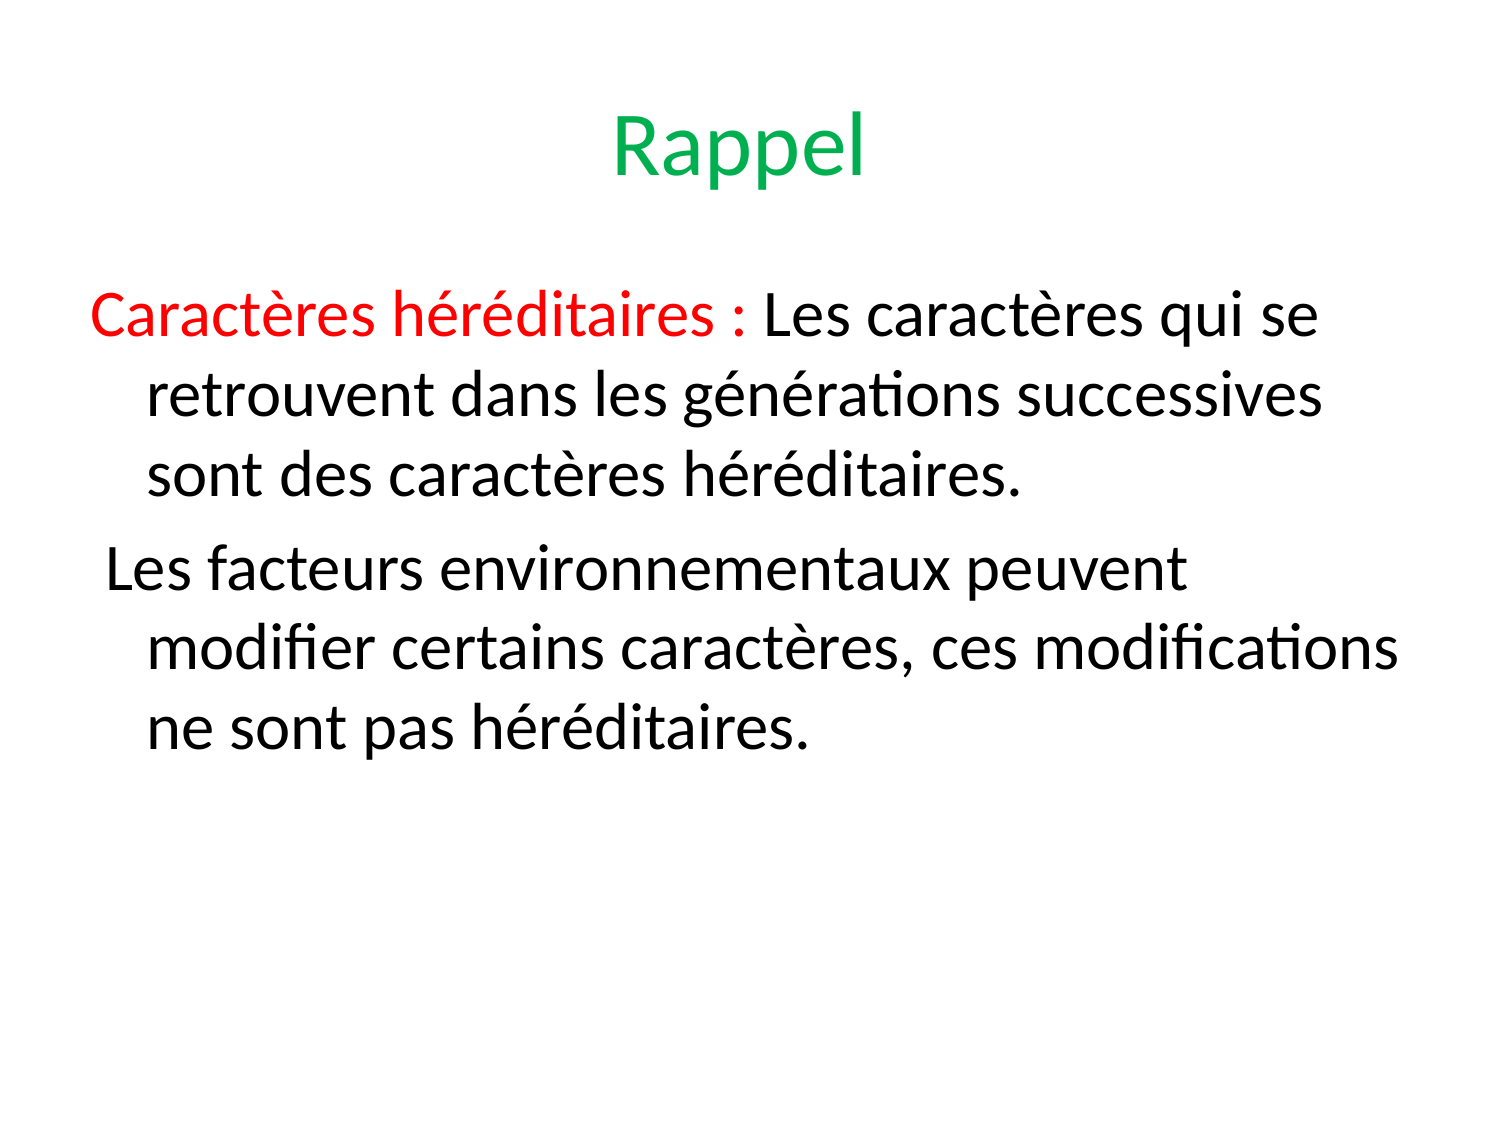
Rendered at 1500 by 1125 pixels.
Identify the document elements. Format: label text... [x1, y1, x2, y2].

title Rappel [75, 45, 1425, 233]
list Caractères héréditaires : Les caractères qui se retrouvent dans les générations successives sont des caractères héréditaires. Les facteurs environnementaux peuvent modifier certains caractères, ces modifications ne sont pas héréditaires. [75, 262, 1425, 1005]
